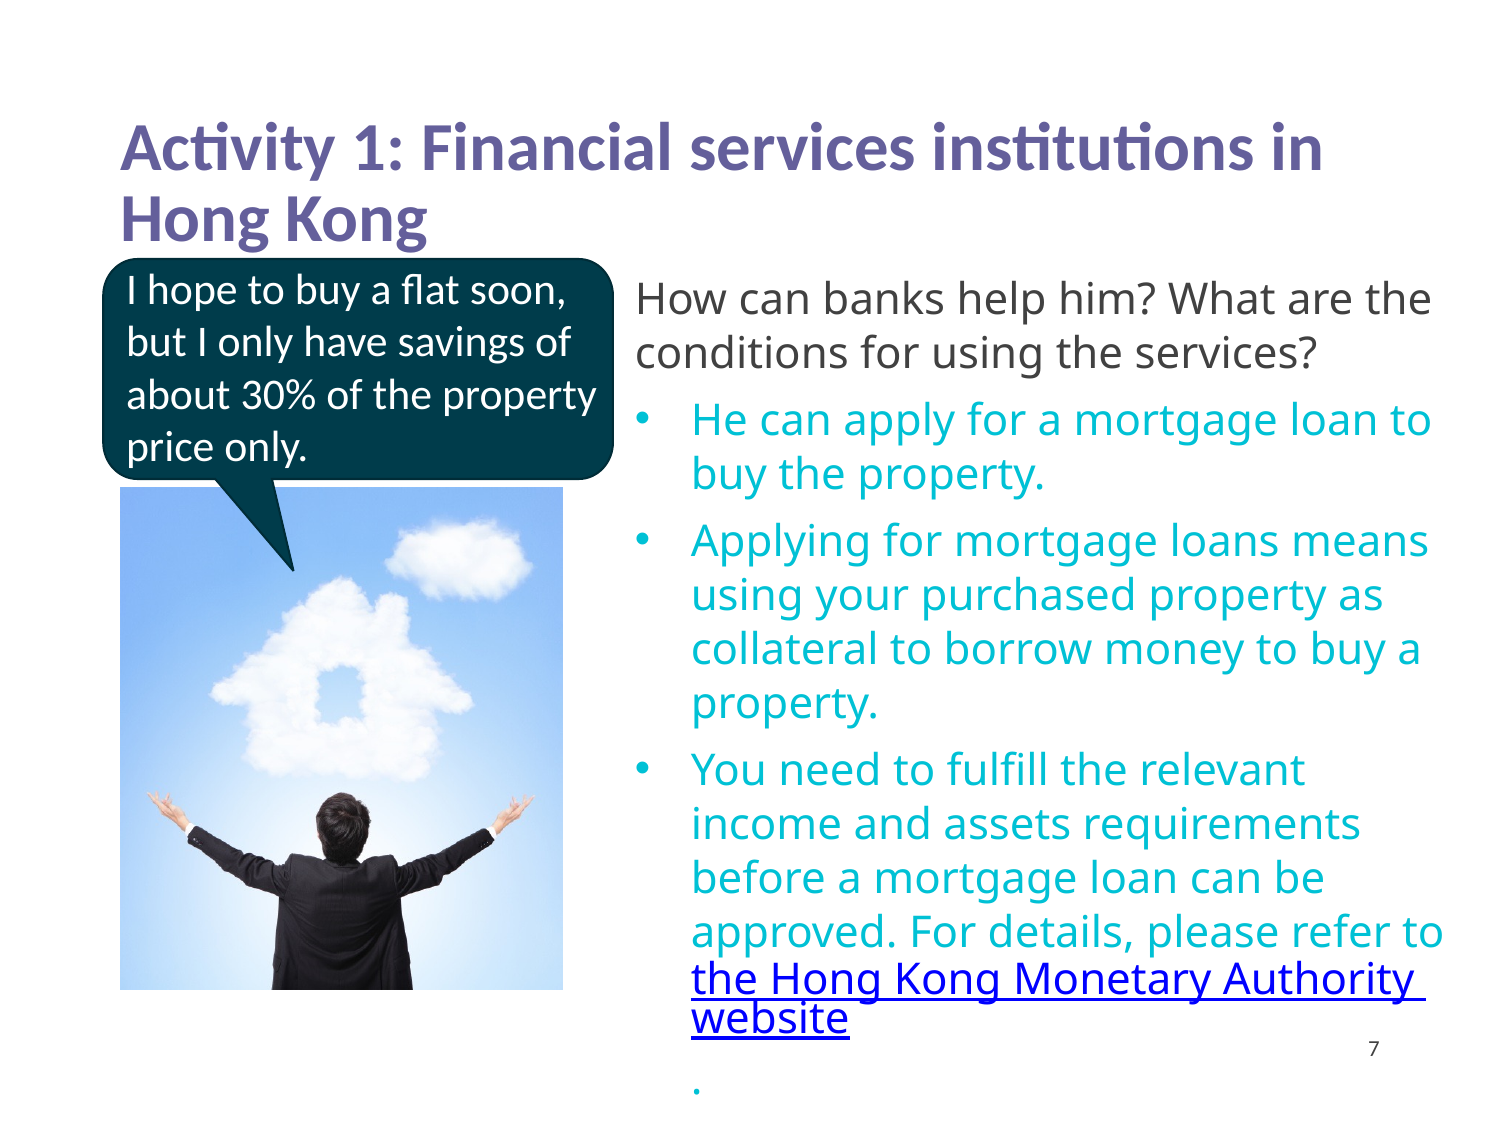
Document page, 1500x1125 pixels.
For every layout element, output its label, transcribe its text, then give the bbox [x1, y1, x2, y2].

list Activity 1: Financial services institutions in Hong Kong [119, 113, 1381, 259]
picture [119, 572, 564, 990]
slide_number 7 [1358, 1035, 1381, 1062]
text_box How can banks help him? What are the conditions for using the services? He can apply for a mortgage loan to buy the property. Applying for mortgage loans means using your purchased property as collateral to borrow money to buy a property. You need to fulfill the relevant income and assets requirements before a mortgage loan can be approved. For details, please refer to the Hong Kong Monetary Authority website. [624, 259, 1467, 889]
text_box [102, 251, 626, 572]
